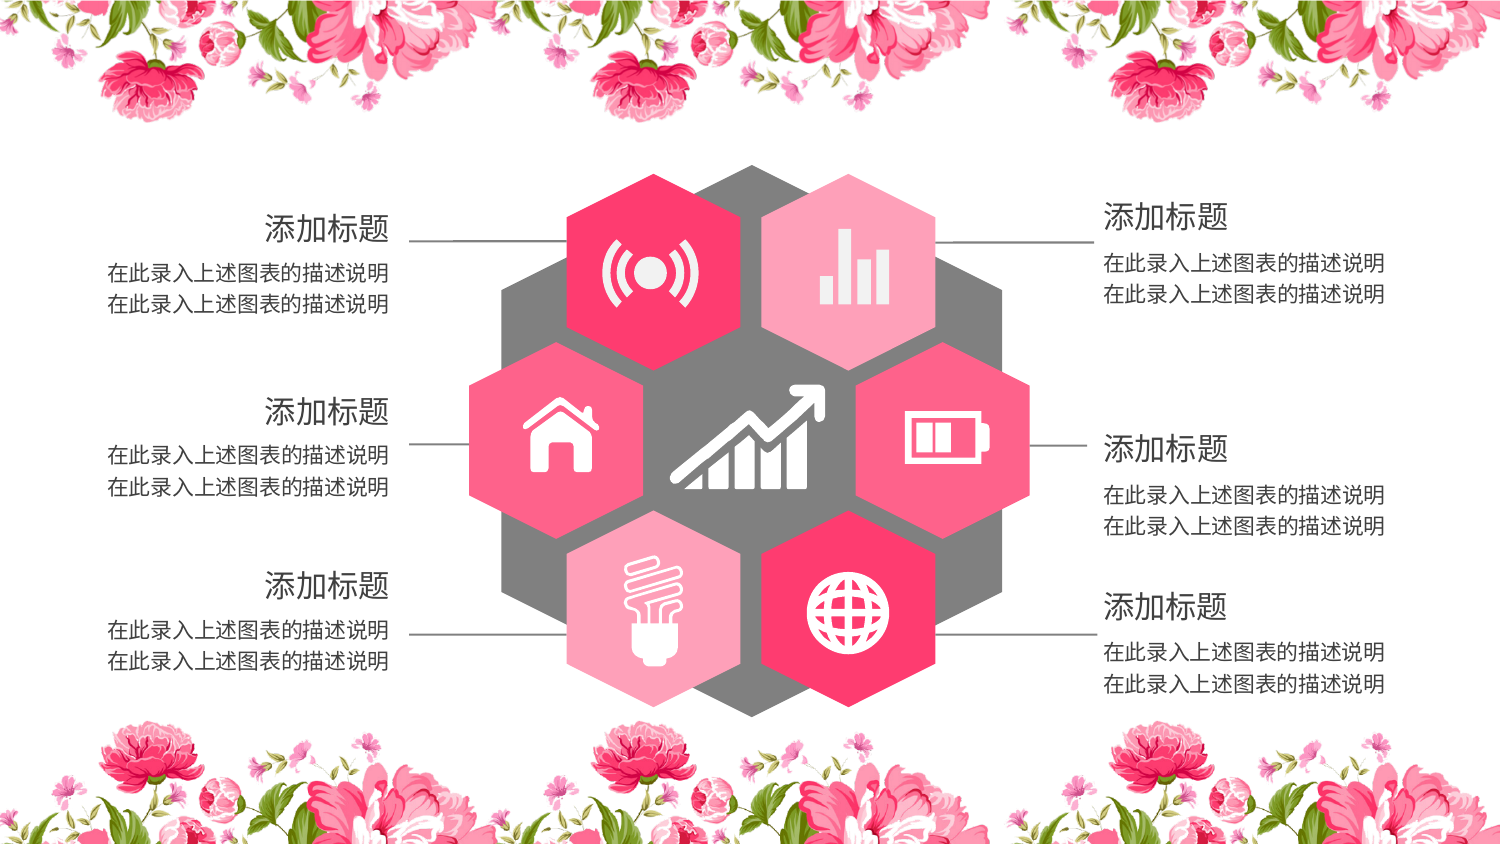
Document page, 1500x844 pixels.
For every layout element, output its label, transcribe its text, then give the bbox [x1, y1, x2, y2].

picture [461, 1, 978, 123]
text_box 在此录入上述图表的描述说明在此录入上述图表的描述说明 [86, 605, 402, 680]
text_box 在此录入上述图表的描述说明在此录入上述图表的描述说明 [1092, 238, 1419, 313]
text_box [566, 510, 741, 708]
picture [979, 1, 1500, 123]
text_box [936, 539, 1004, 627]
text_box 在此录入上述图表的描述说明在此录入上述图表的描述说明 [1092, 470, 1419, 545]
text_box 在此录入上述图表的描述说明 在此录入上述图表的描述说明 [50, 248, 402, 323]
text_box 添加标题 [1092, 423, 1251, 470]
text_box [566, 173, 741, 371]
text_box [500, 256, 566, 342]
text_box 在此录入上述图表的描述说明 在此录入上述图表的描述说明 [1091, 628, 1423, 703]
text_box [669, 384, 825, 490]
text_box [644, 163, 855, 719]
text_box 添加标题 [1092, 191, 1249, 238]
text_box 添加标题 [224, 203, 402, 248]
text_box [469, 342, 644, 539]
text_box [761, 510, 936, 708]
picture [0, 1, 460, 123]
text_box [855, 342, 1030, 539]
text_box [761, 173, 936, 371]
text_box [936, 255, 1004, 342]
picture [0, 720, 1500, 844]
text_box 添加标题 [243, 386, 402, 431]
text_box 在此录入上述图表的描述说明在此录入上述图表的描述说明 [86, 431, 402, 506]
text_box 添加标题 [1091, 581, 1243, 628]
text_box 添加标题 [243, 560, 402, 605]
text_box [500, 539, 566, 626]
